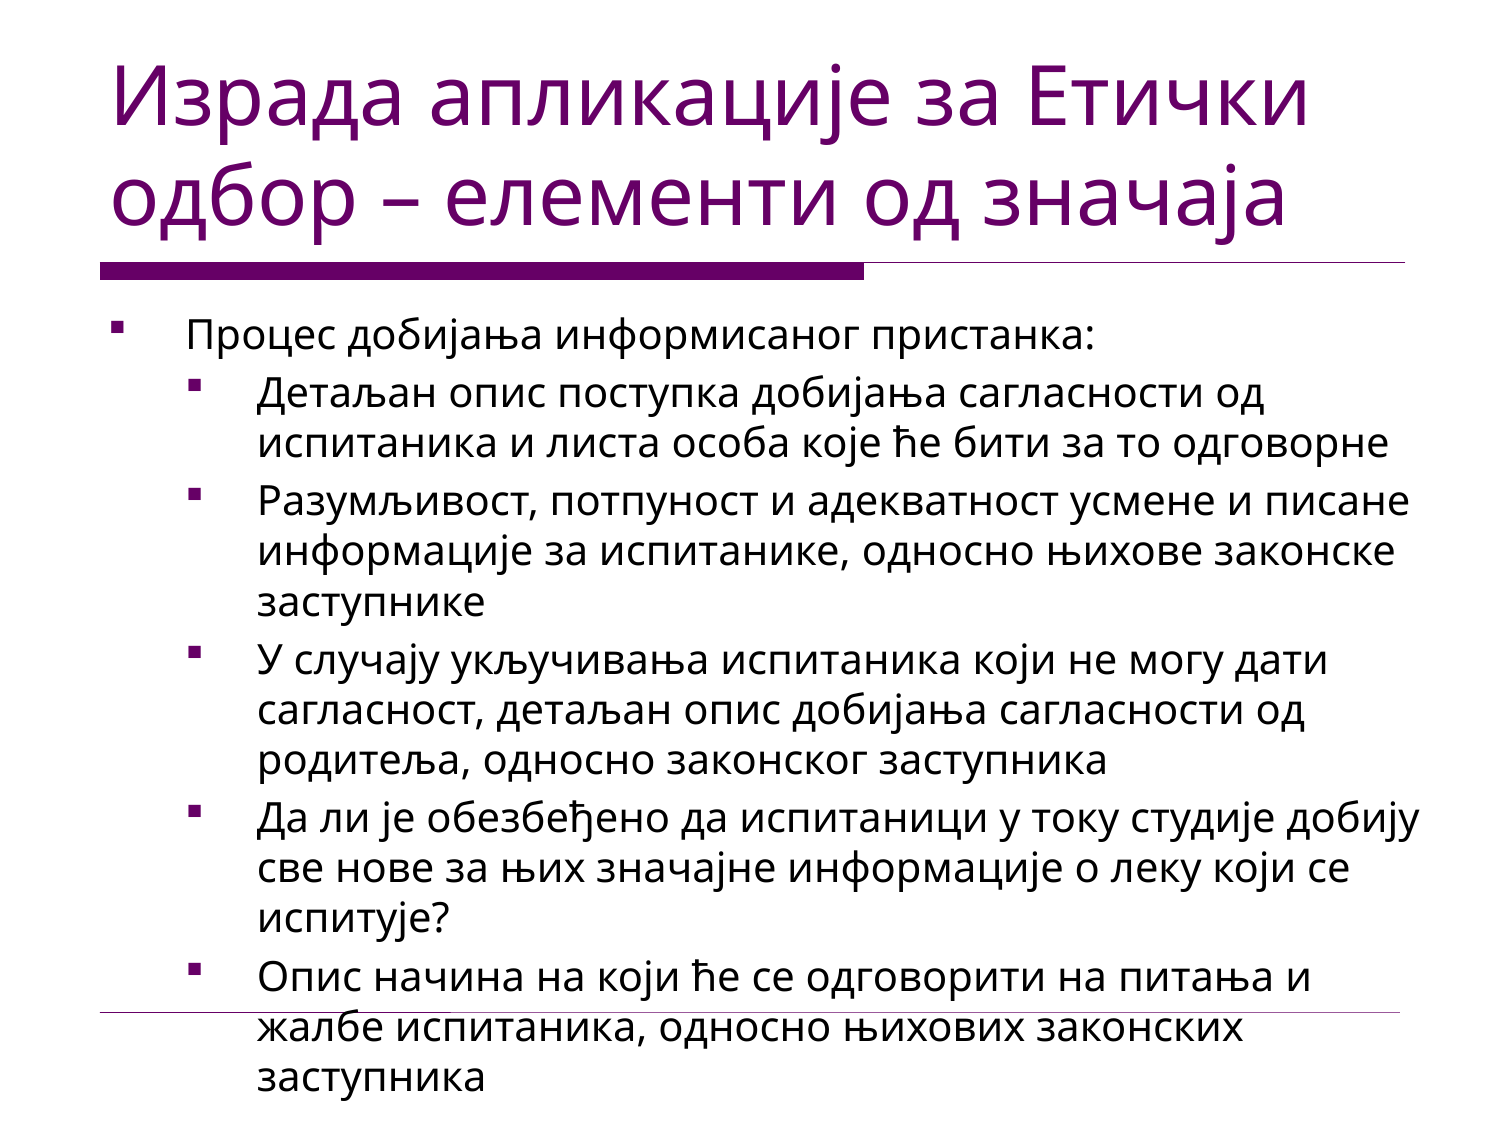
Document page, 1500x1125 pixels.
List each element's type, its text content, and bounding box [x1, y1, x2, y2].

title Израда апликације за Етички одбор – елементи од значаја [93, 49, 1426, 250]
list Процес добијања информисаног пристанка: Детаљан опис поступка добијања сагласности од испитаника и листа особа које ће бити за то одговорне Разумљивост, потпуност и адекватност усмене и писане информације за испитанике, односно њихове законске заступнике У случају укључивања испитаника који не могу дати сагласност, детаљан опис добијања сагласности од родитеља, односно законског заступника Да ли је обезбеђено да испитаници у току студије добију све нове за њих значајне информације о леку који се испитује? Опис начина на који ће се одговорити на питања и жалбе испитаника, односно њихових законских заступника [92, 299, 1451, 976]
